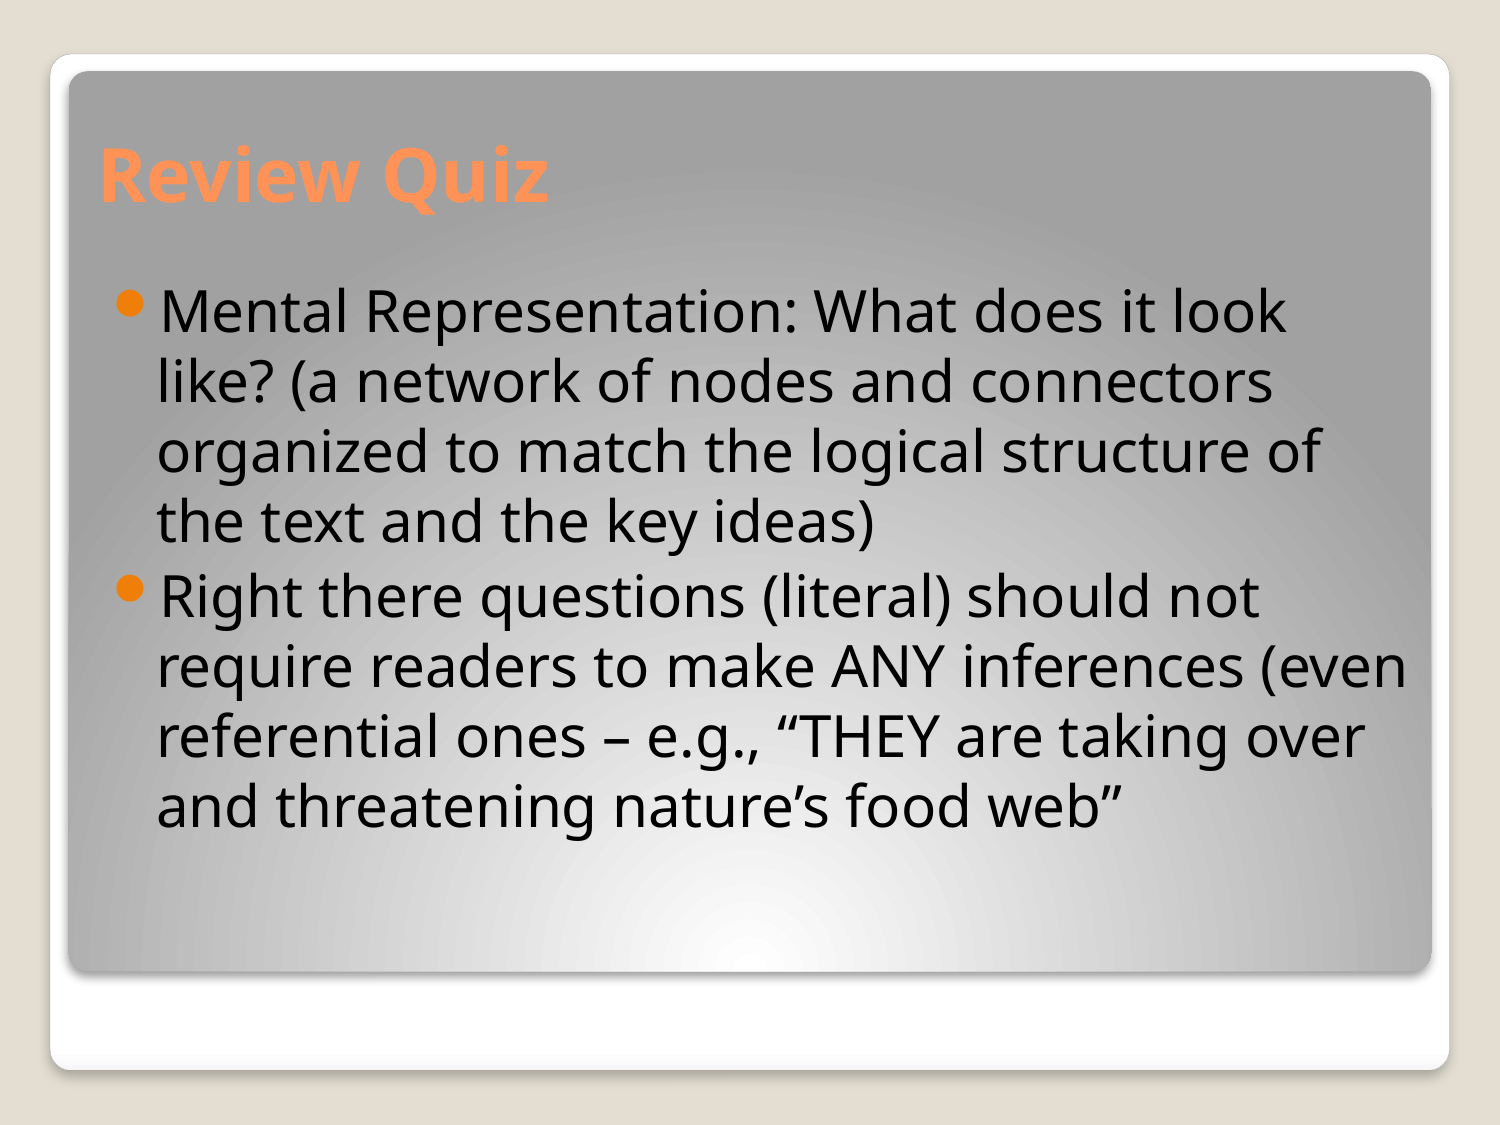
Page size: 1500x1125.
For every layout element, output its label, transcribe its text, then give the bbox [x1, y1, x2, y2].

list Mental Representation: What does it look like? (a network of nodes and connectors organized to match the logical structure of the text and the key ideas) Right there questions (literal) should not require readers to make ANY inferences (even referential ones – e.g., “THEY are taking over and threatening nature’s food web” [82, 259, 1425, 947]
title Review Quiz [82, 52, 1425, 225]
